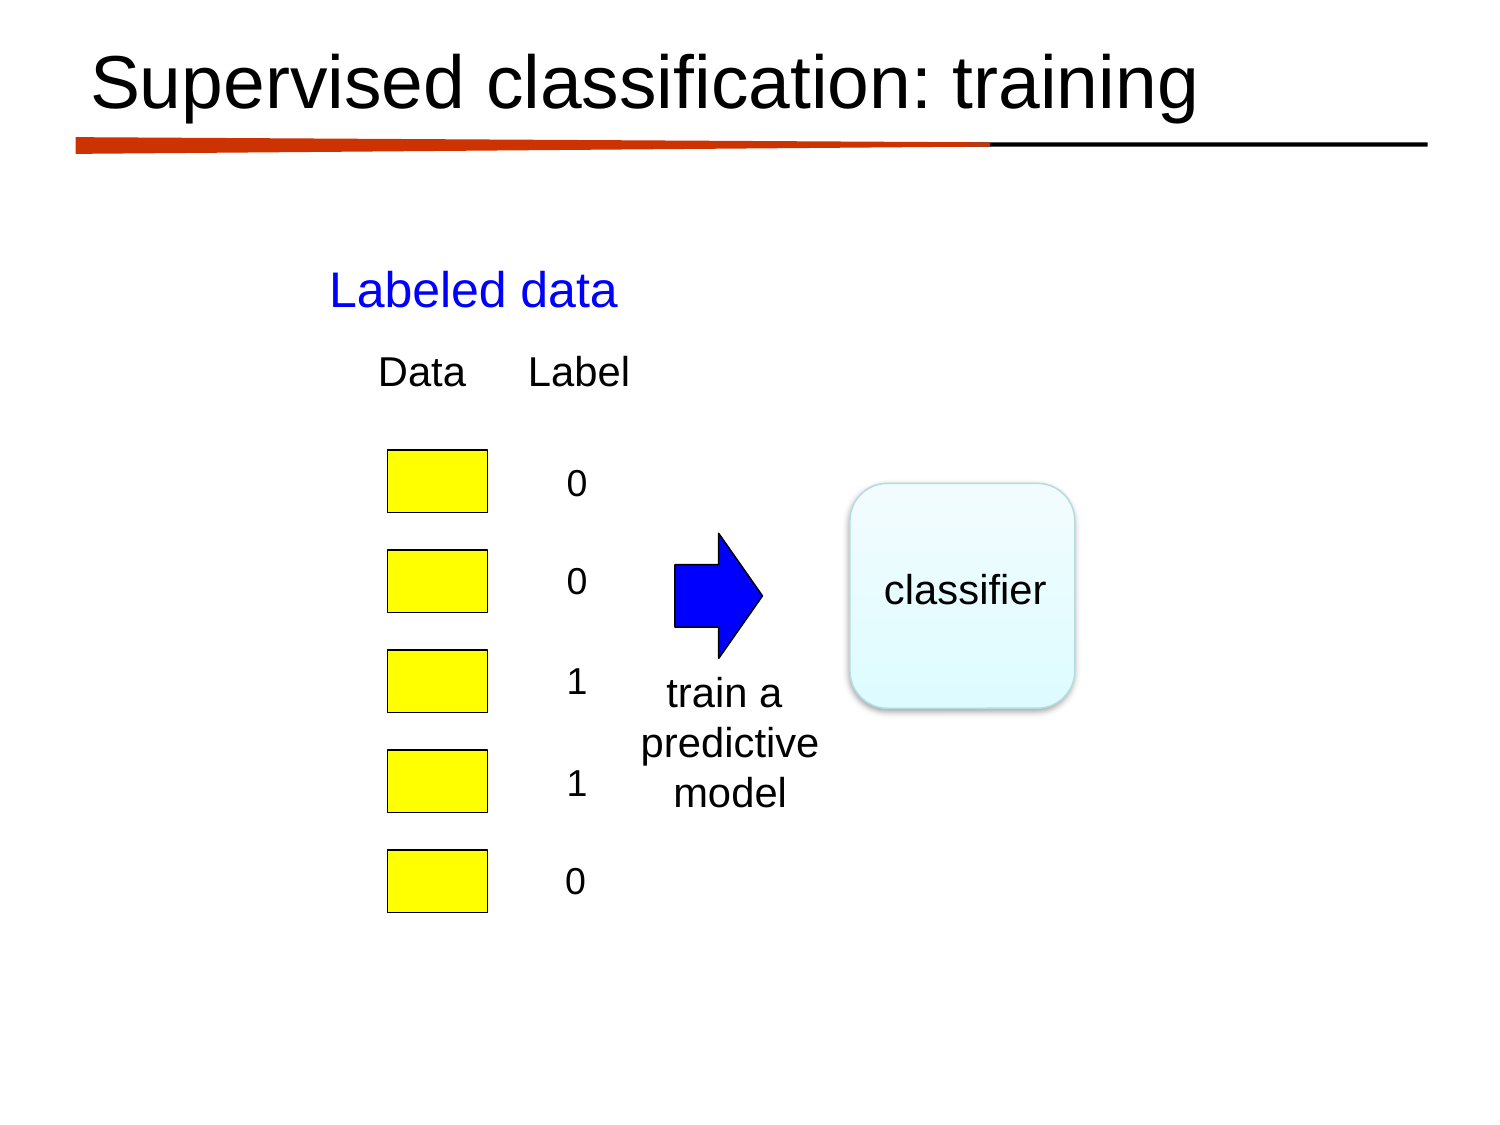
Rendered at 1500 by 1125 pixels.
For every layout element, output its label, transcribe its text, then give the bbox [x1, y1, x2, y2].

text_box 0 [551, 549, 603, 610]
text_box [674, 533, 763, 658]
text_box [387, 849, 488, 913]
text_box 1 [551, 649, 603, 710]
text_box [387, 549, 488, 613]
text_box 0 [550, 849, 601, 910]
text_box 0 [551, 451, 603, 512]
text_box Labeled data [314, 249, 633, 325]
text_box train a predictive model [625, 658, 835, 824]
text_box Data [363, 337, 481, 403]
text_box Label [513, 337, 646, 403]
text_box 1 [551, 751, 603, 812]
text_box [387, 449, 488, 513]
title Supervised classification: training [74, 24, 1426, 133]
text_box [387, 649, 488, 713]
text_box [849, 483, 1076, 709]
text_box [387, 749, 488, 813]
